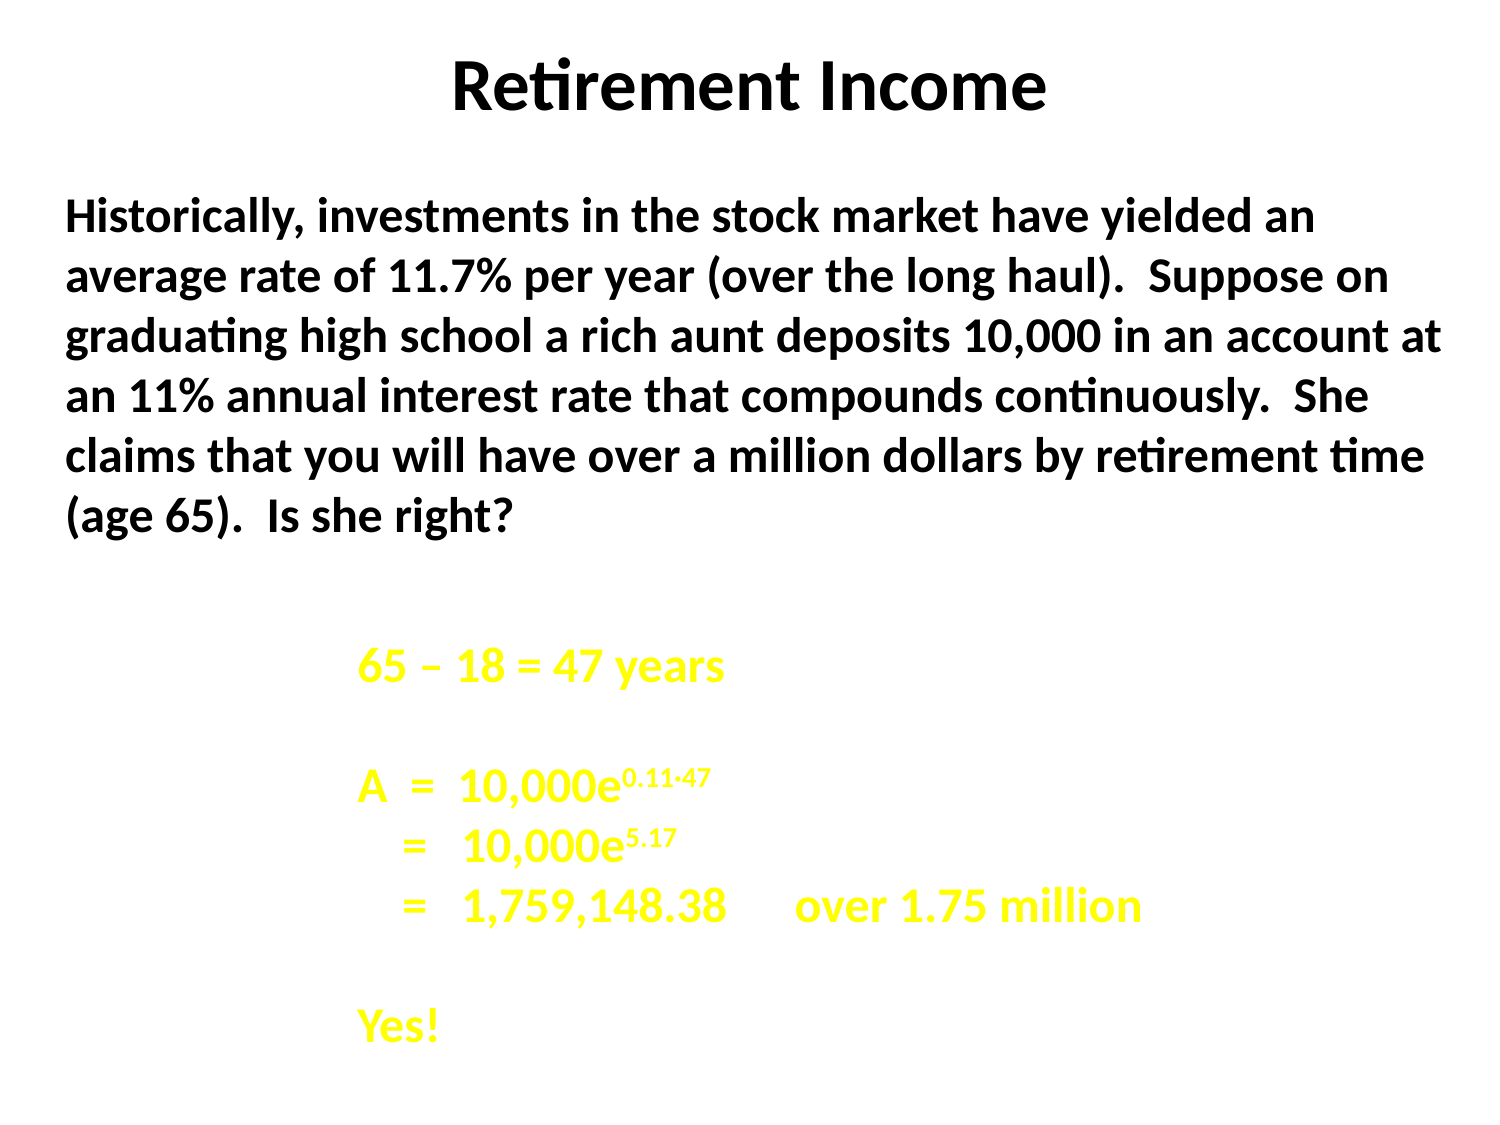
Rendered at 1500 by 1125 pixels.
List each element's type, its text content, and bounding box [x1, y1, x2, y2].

text_box 65 – 18 = 47 years A = 10,000e0.11·47 = 10,000e5.17 = 1,759,148.38 over 1.75 million Yes! [342, 624, 1158, 1060]
list Historically, investments in the stock market have yielded an average rate of 11.7% per year (over the long haul). Suppose on graduating high school a rich aunt deposits 10,000 in an account at an 11% annual interest rate that compounds continuously. She claims that you will have over a million dollars by retirement time (age 65). Is she right? [50, 174, 1463, 1038]
title Retirement Income [75, 24, 1425, 137]
